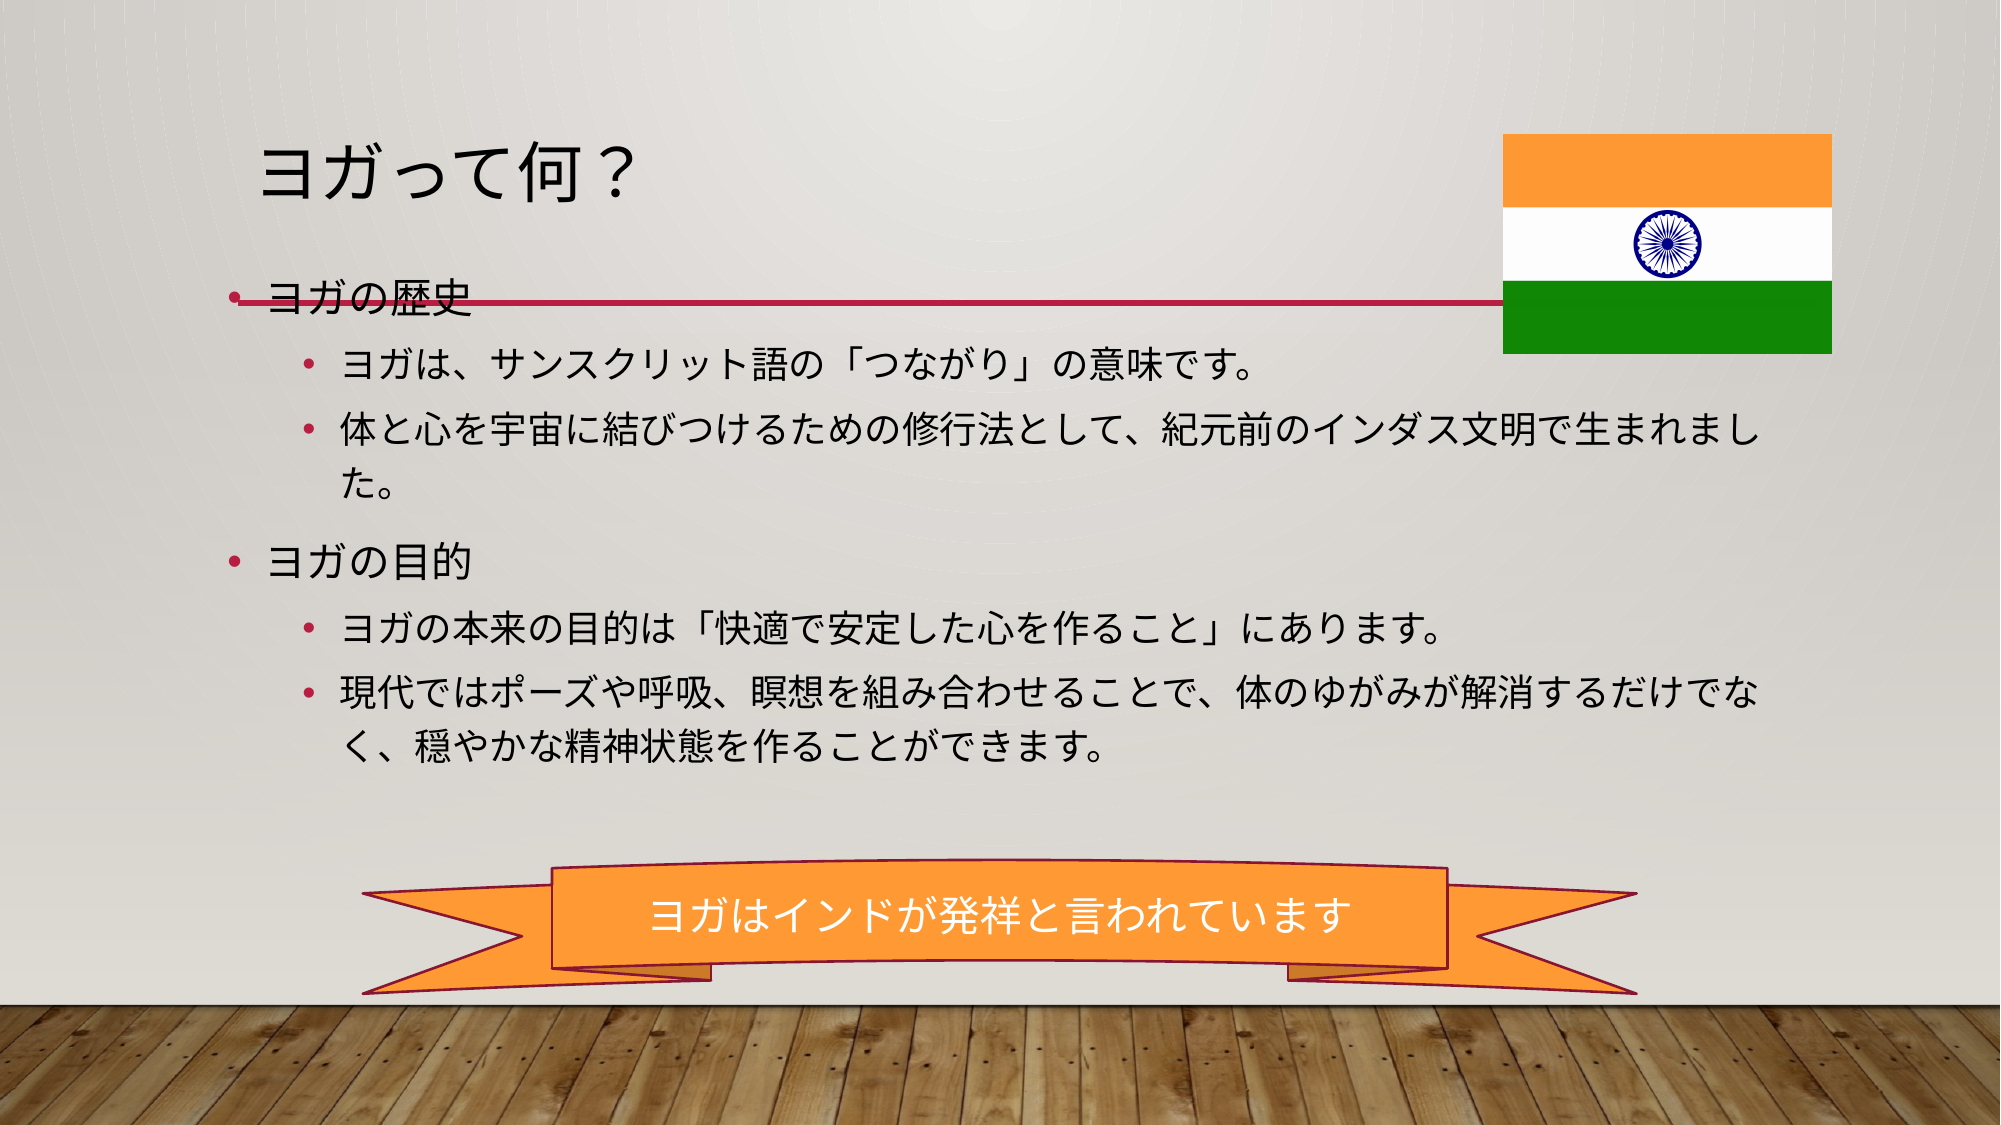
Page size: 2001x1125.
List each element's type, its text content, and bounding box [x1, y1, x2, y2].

list ヨガの歴史 ヨガは、サンスクリット語の「つながり」の意味です。 体と心を宇宙に結びつけるための修行法として、紀元前のインダス文明で生まれました。 ヨガの目的 ヨガの本来の目的は「快適で安定した心を作ること」にあります。 現代ではポーズや呼吸、瞑想を組み合わせることで、体のゆがみが解消するだけでなく、穏やかな精神状態を作ることができます。 [212, 254, 1788, 927]
picture [1503, 134, 1832, 354]
text_box ヨガはインドが発祥と言われています [361, 858, 1638, 996]
title ヨガって何？ [238, 131, 1814, 254]
picture [0, 1005, 2000, 1125]
